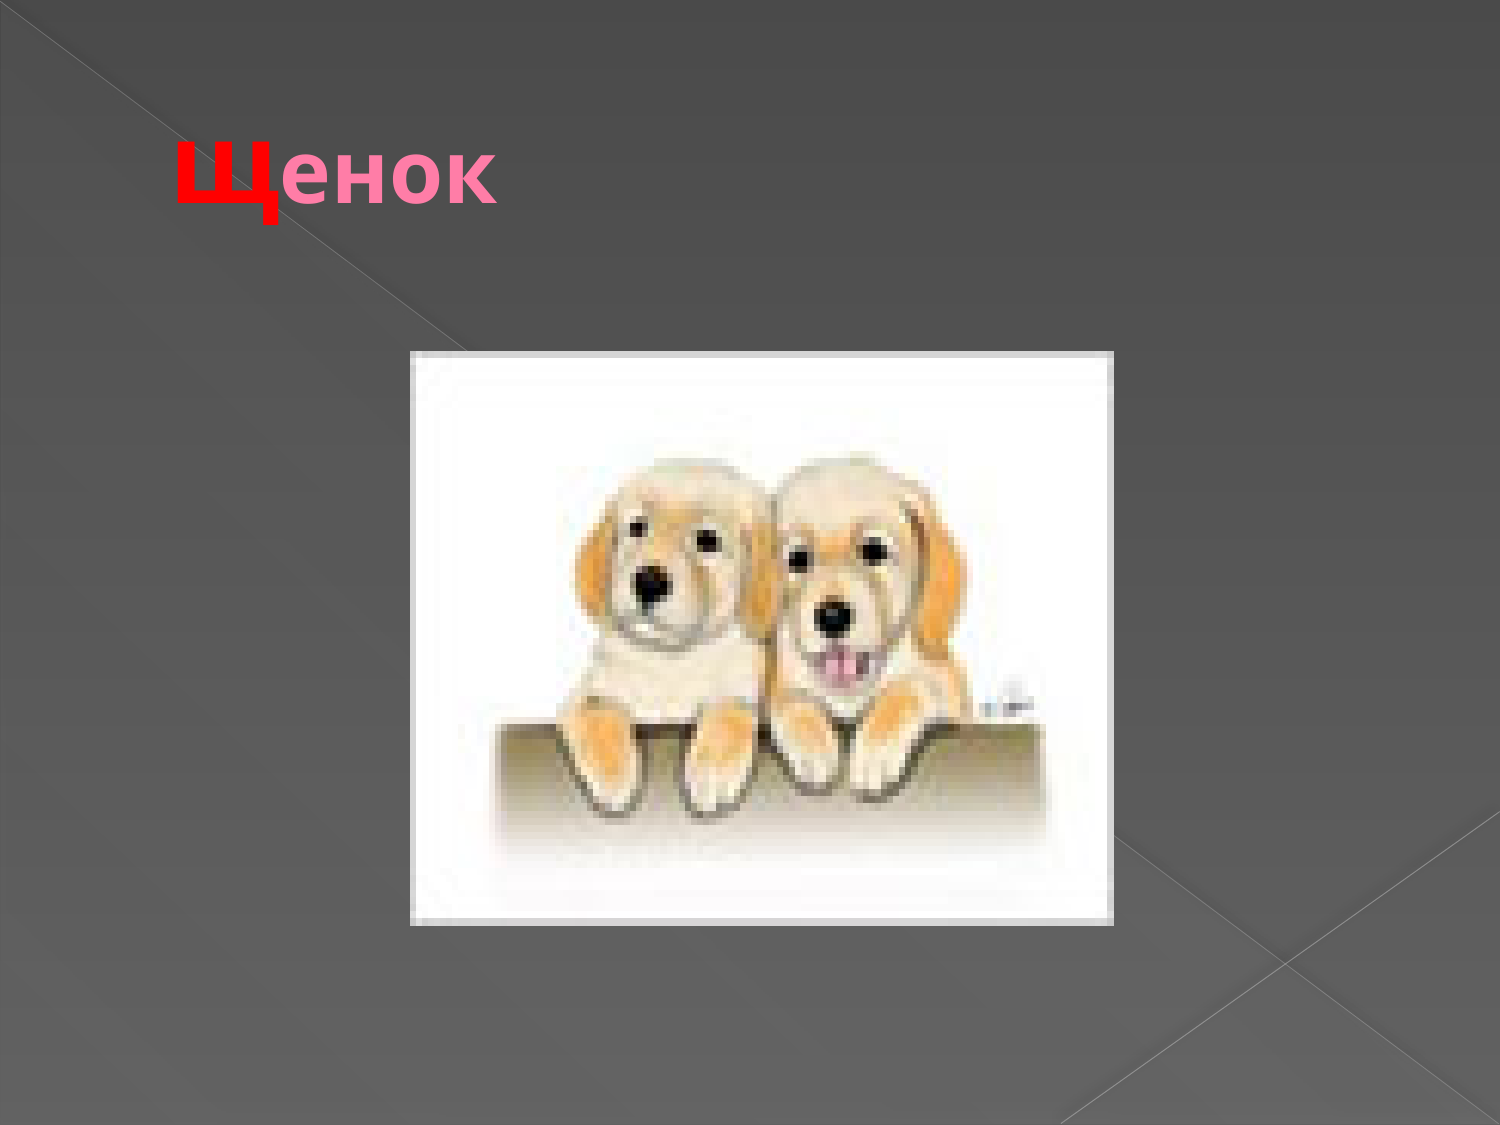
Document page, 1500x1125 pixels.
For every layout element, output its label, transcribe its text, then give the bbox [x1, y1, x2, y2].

title щенок [75, 43, 1425, 274]
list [409, 351, 1114, 926]
